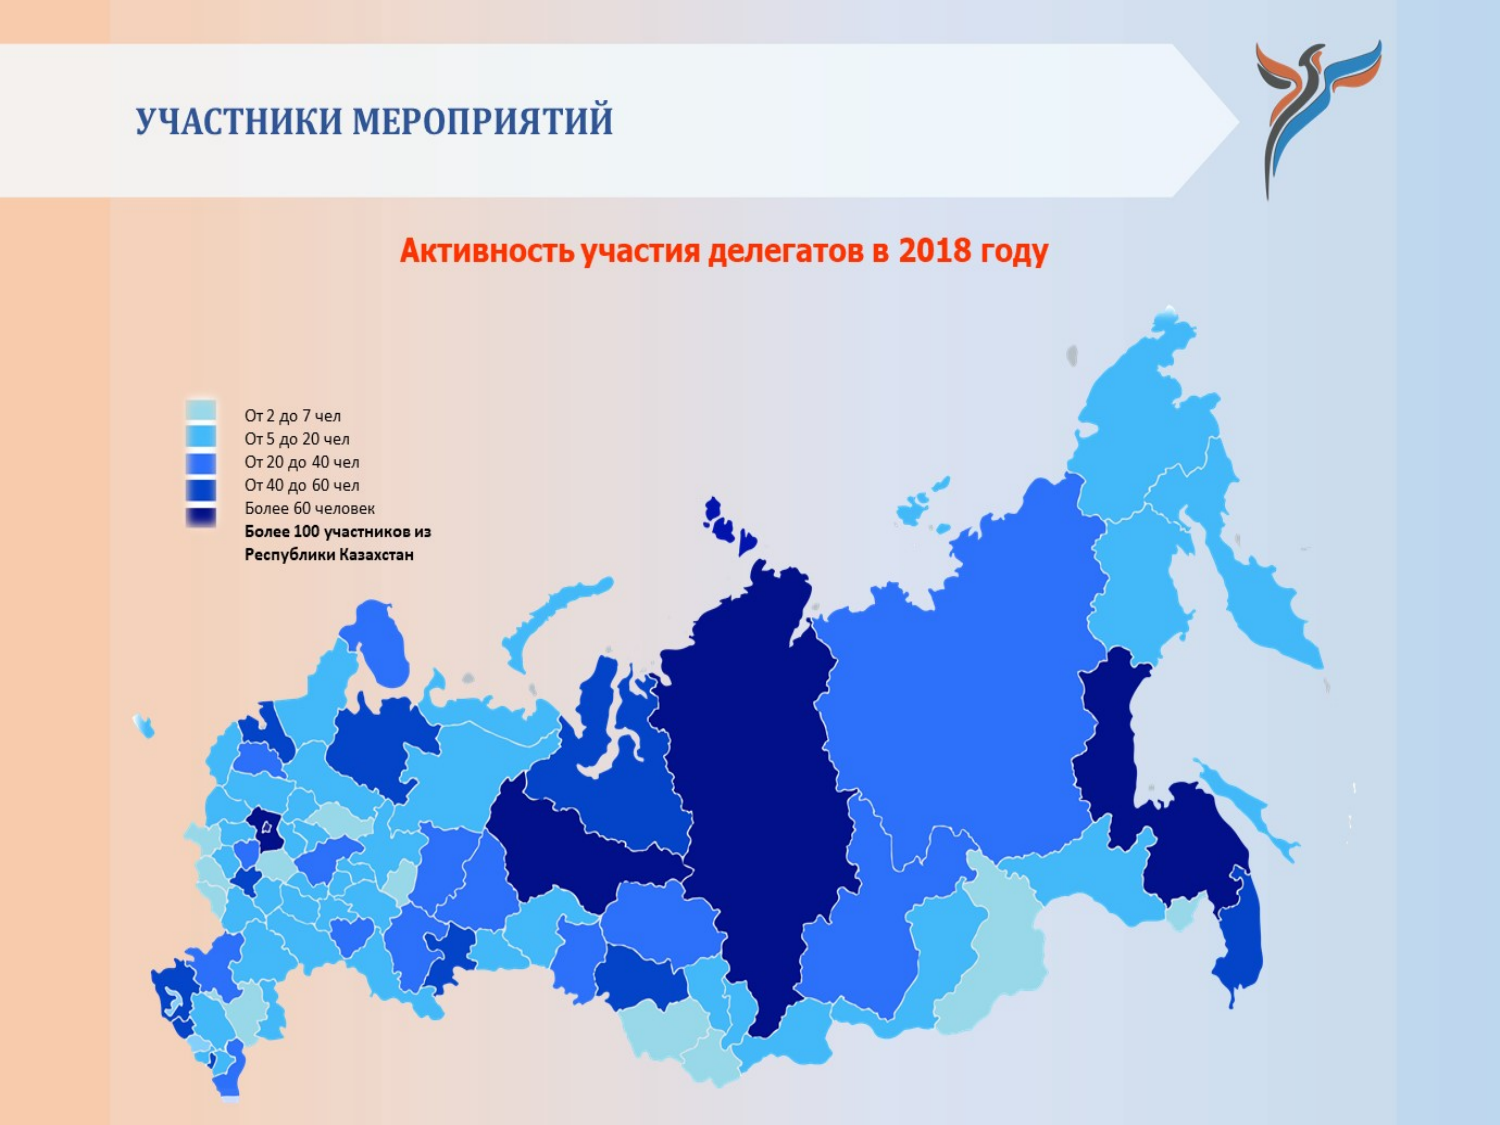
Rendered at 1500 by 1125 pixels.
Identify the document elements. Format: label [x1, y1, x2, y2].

list [0, 0, 1500, 1125]
